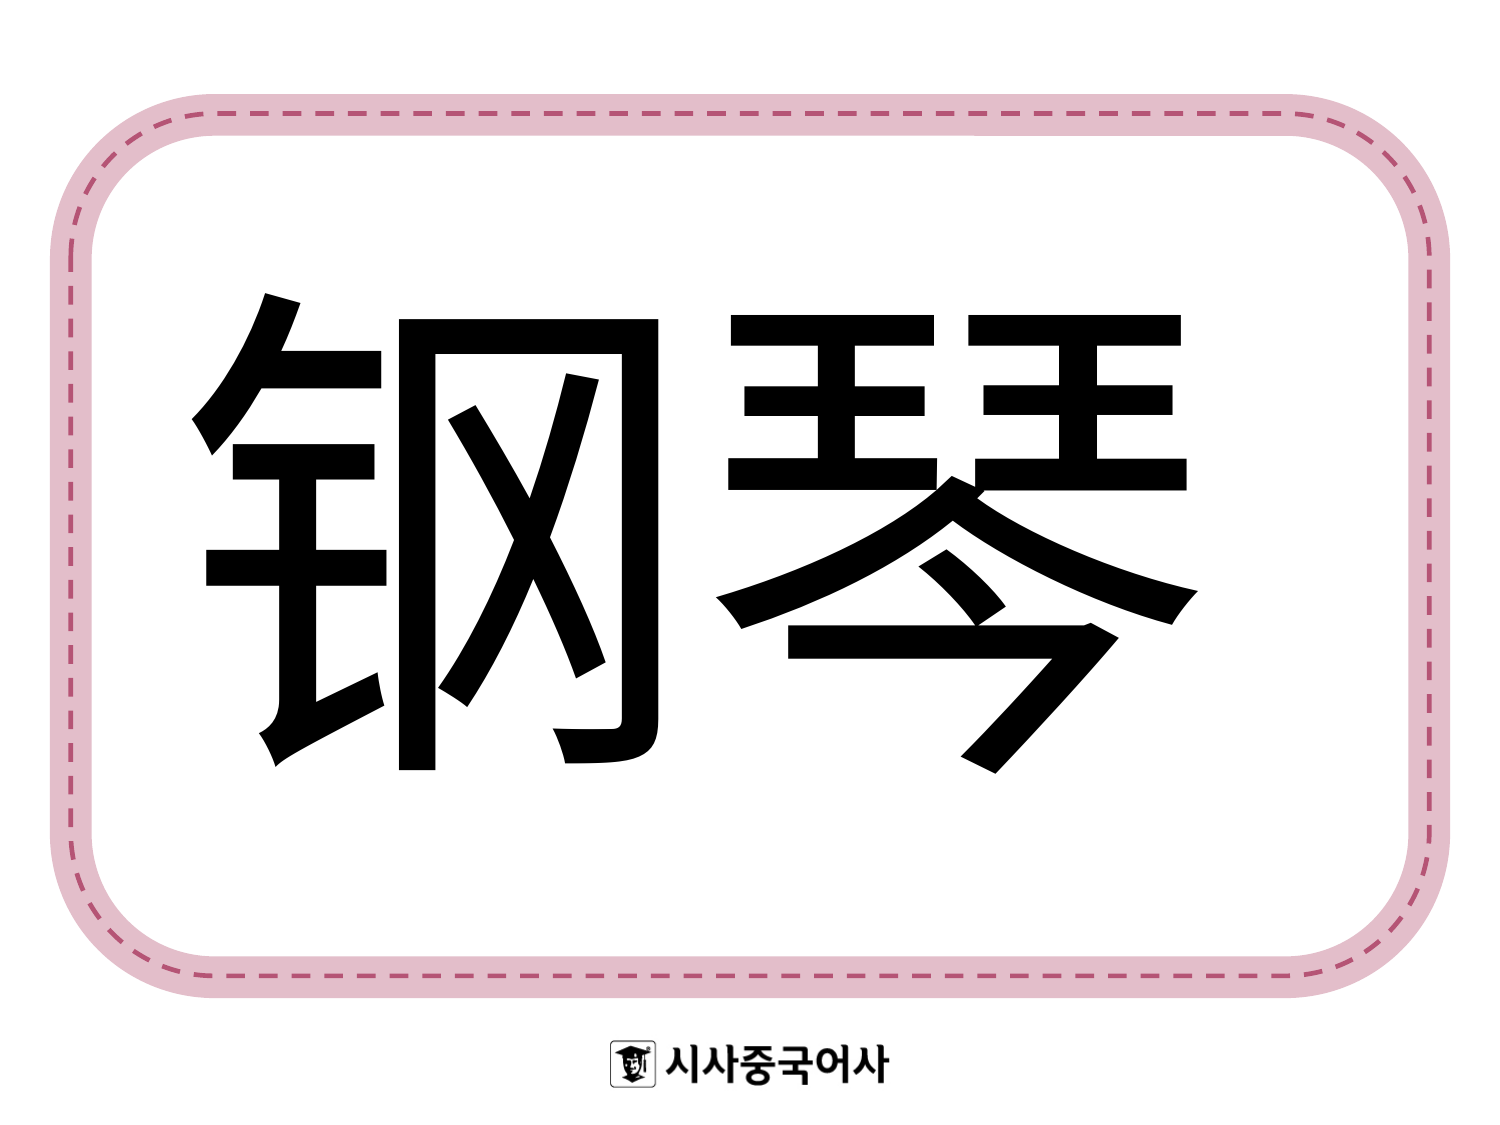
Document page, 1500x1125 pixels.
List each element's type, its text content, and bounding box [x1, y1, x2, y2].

picture [602, 1034, 898, 1094]
text_box 钢琴 [145, 189, 1354, 853]
